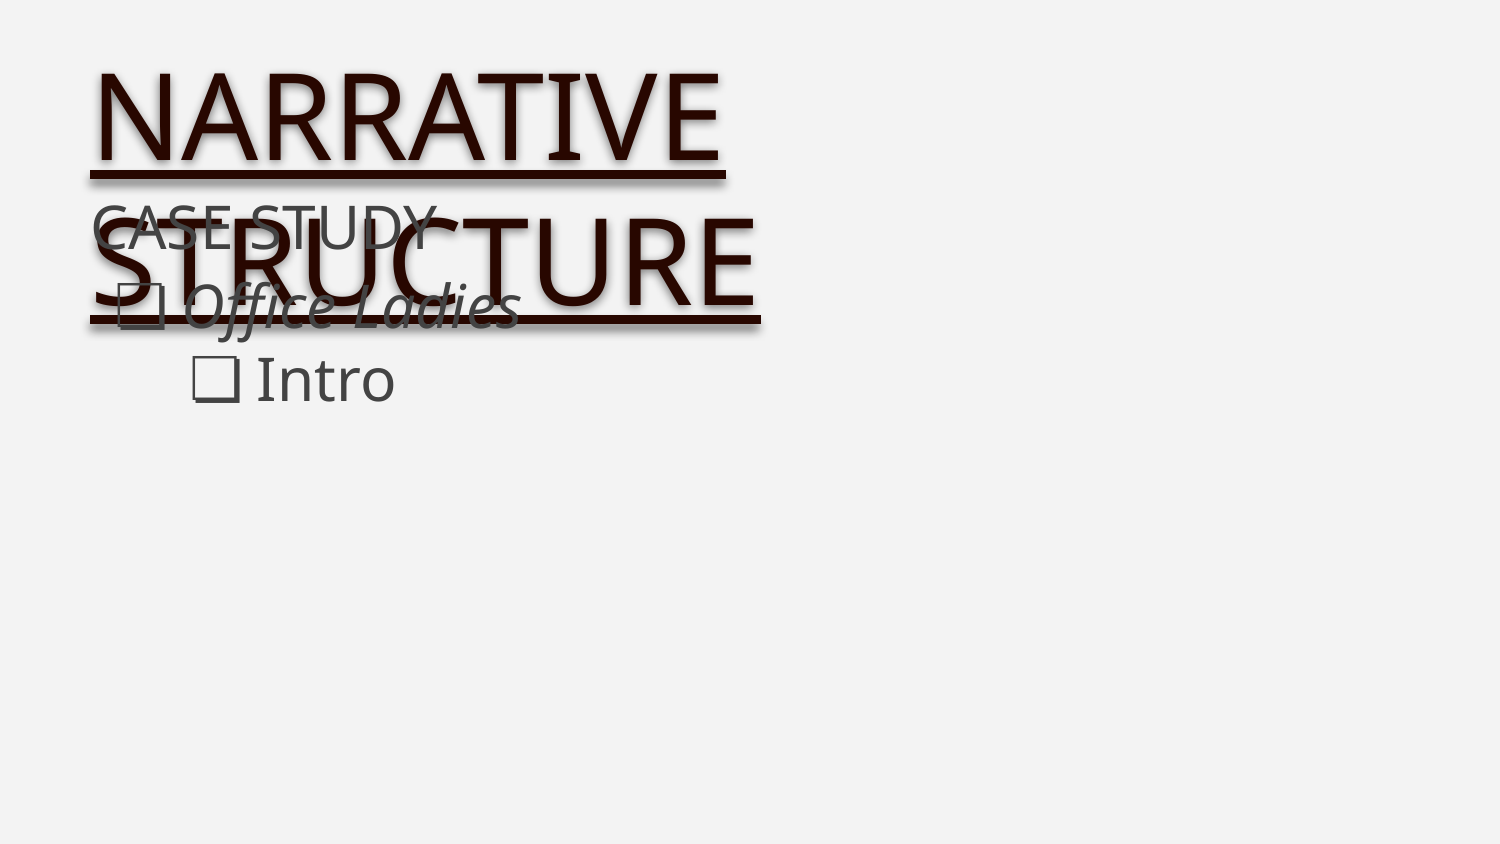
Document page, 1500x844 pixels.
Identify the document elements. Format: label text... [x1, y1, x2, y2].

text_box NARRATIVE STRUCTURE [75, 24, 1425, 174]
text_box Office Ladies Intro [91, 253, 1425, 844]
text_box CASE STUDY [75, 174, 1425, 247]
